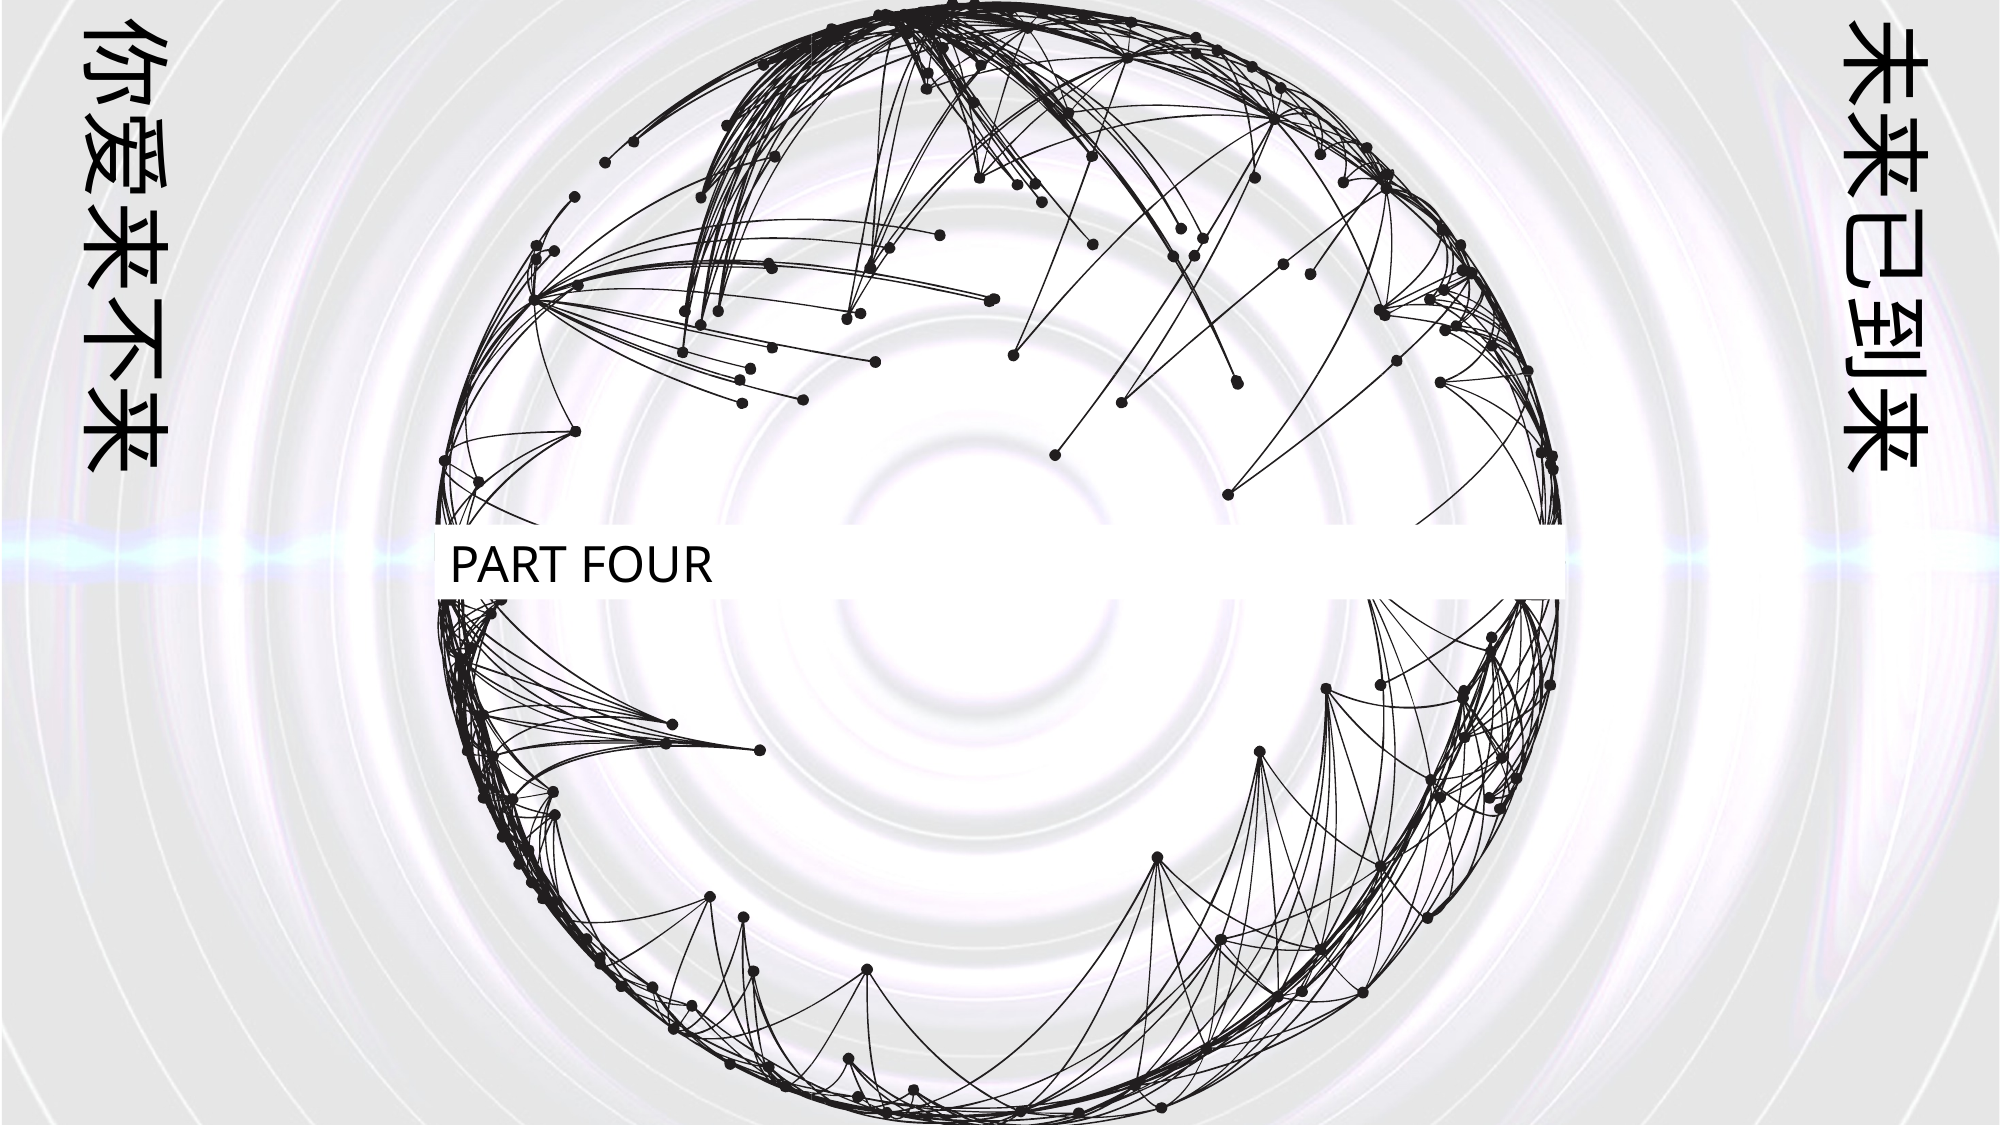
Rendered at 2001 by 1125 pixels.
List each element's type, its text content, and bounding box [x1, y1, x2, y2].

text_box 未来已到来 你爱来不来 [1566, 3, 1951, 1125]
picture [1, 0, 2000, 1125]
